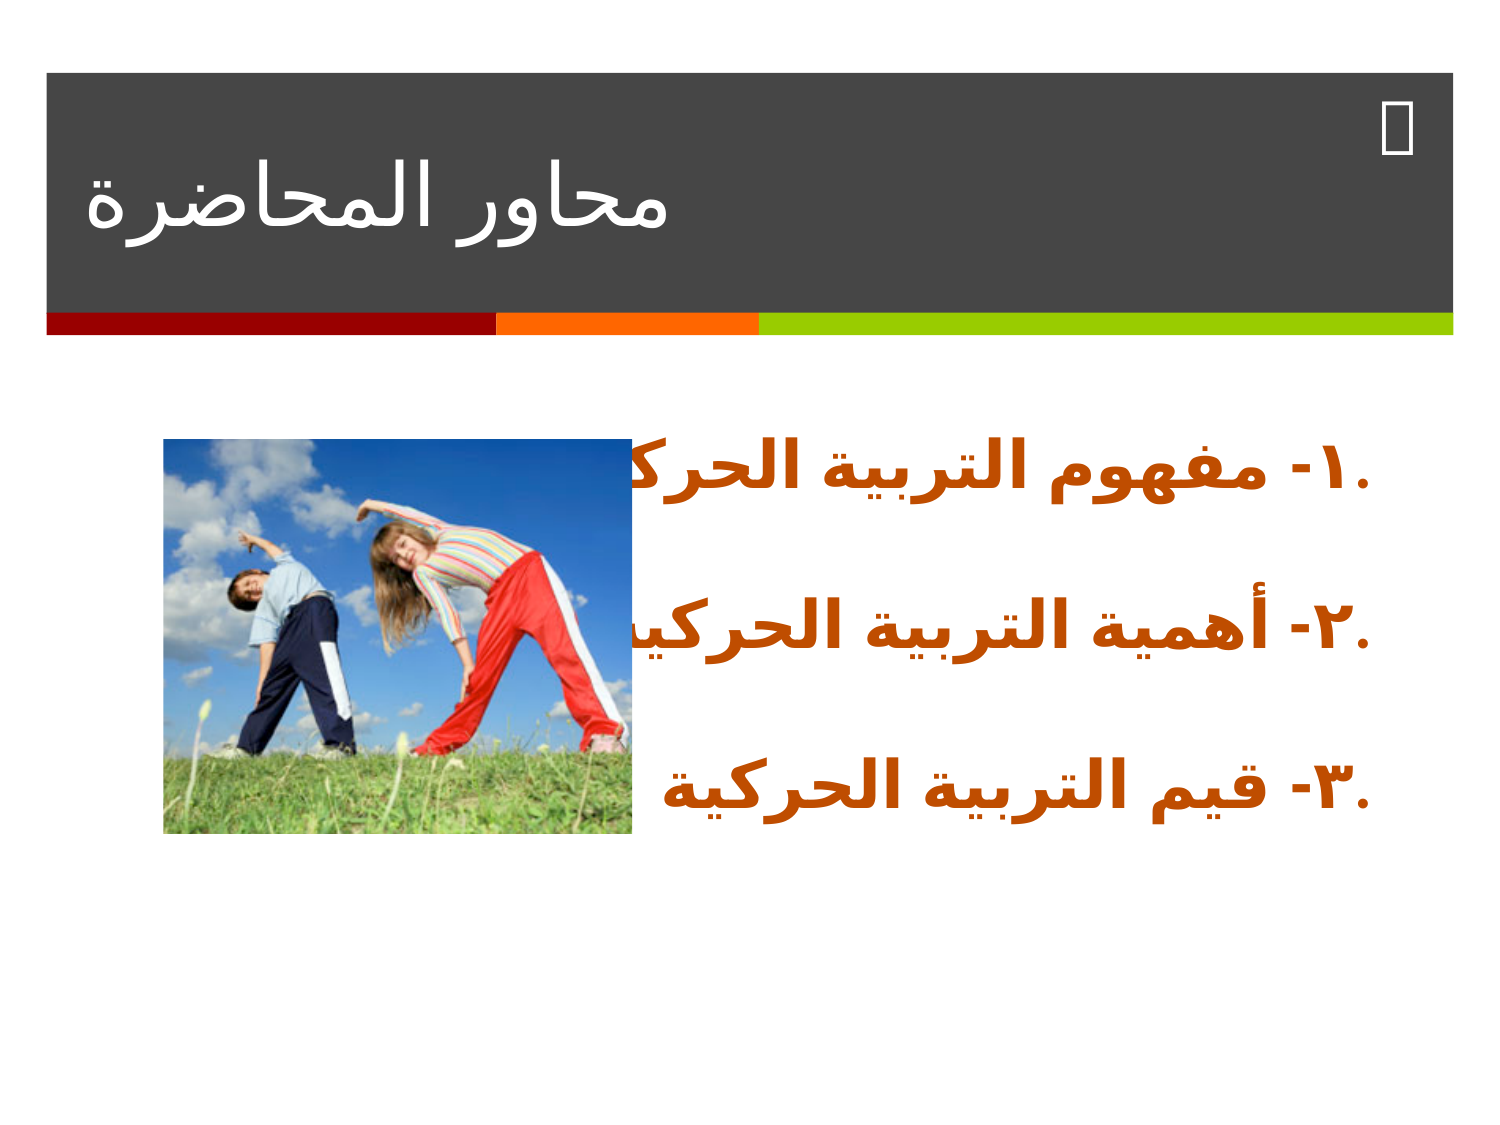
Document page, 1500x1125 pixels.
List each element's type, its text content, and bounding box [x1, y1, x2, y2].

text_box ١- مفهوم التربية الحركية. ٢- أهمية التربية الحركية. ٣- قيم التربية الحركية. [299, 414, 1387, 830]
picture [162, 439, 633, 835]
title محاور المحاضرة [68, 72, 1350, 252]
